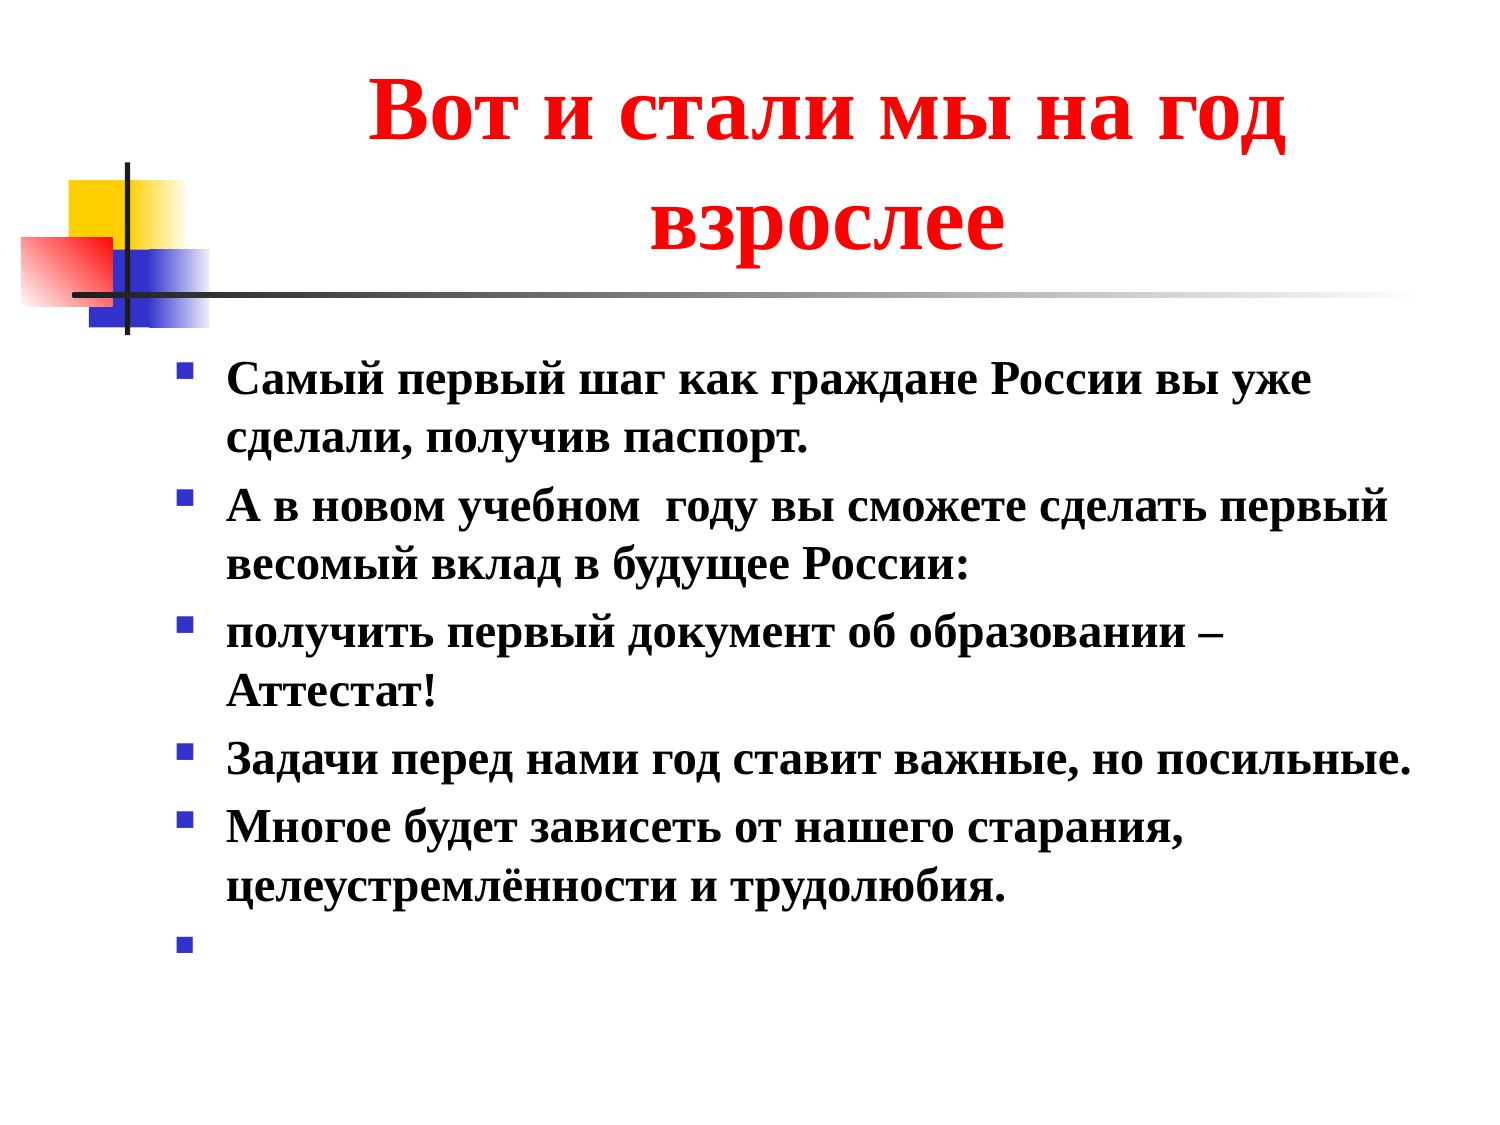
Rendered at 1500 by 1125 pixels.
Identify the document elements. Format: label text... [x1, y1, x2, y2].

list Самый первый шаг как граждане России вы уже сделали, получив паспорт. А в новом учебном году вы сможете сделать первый весомый вклад в будущее России: получить первый документ об образовании – Аттестат! Задачи перед нами год ставит важные, но посильные. Многое будет зависеть от нашего старания, целеустремлённости и трудолюбия. [159, 338, 1435, 1014]
title Вот и стали мы на год взрослее [188, 35, 1468, 275]
